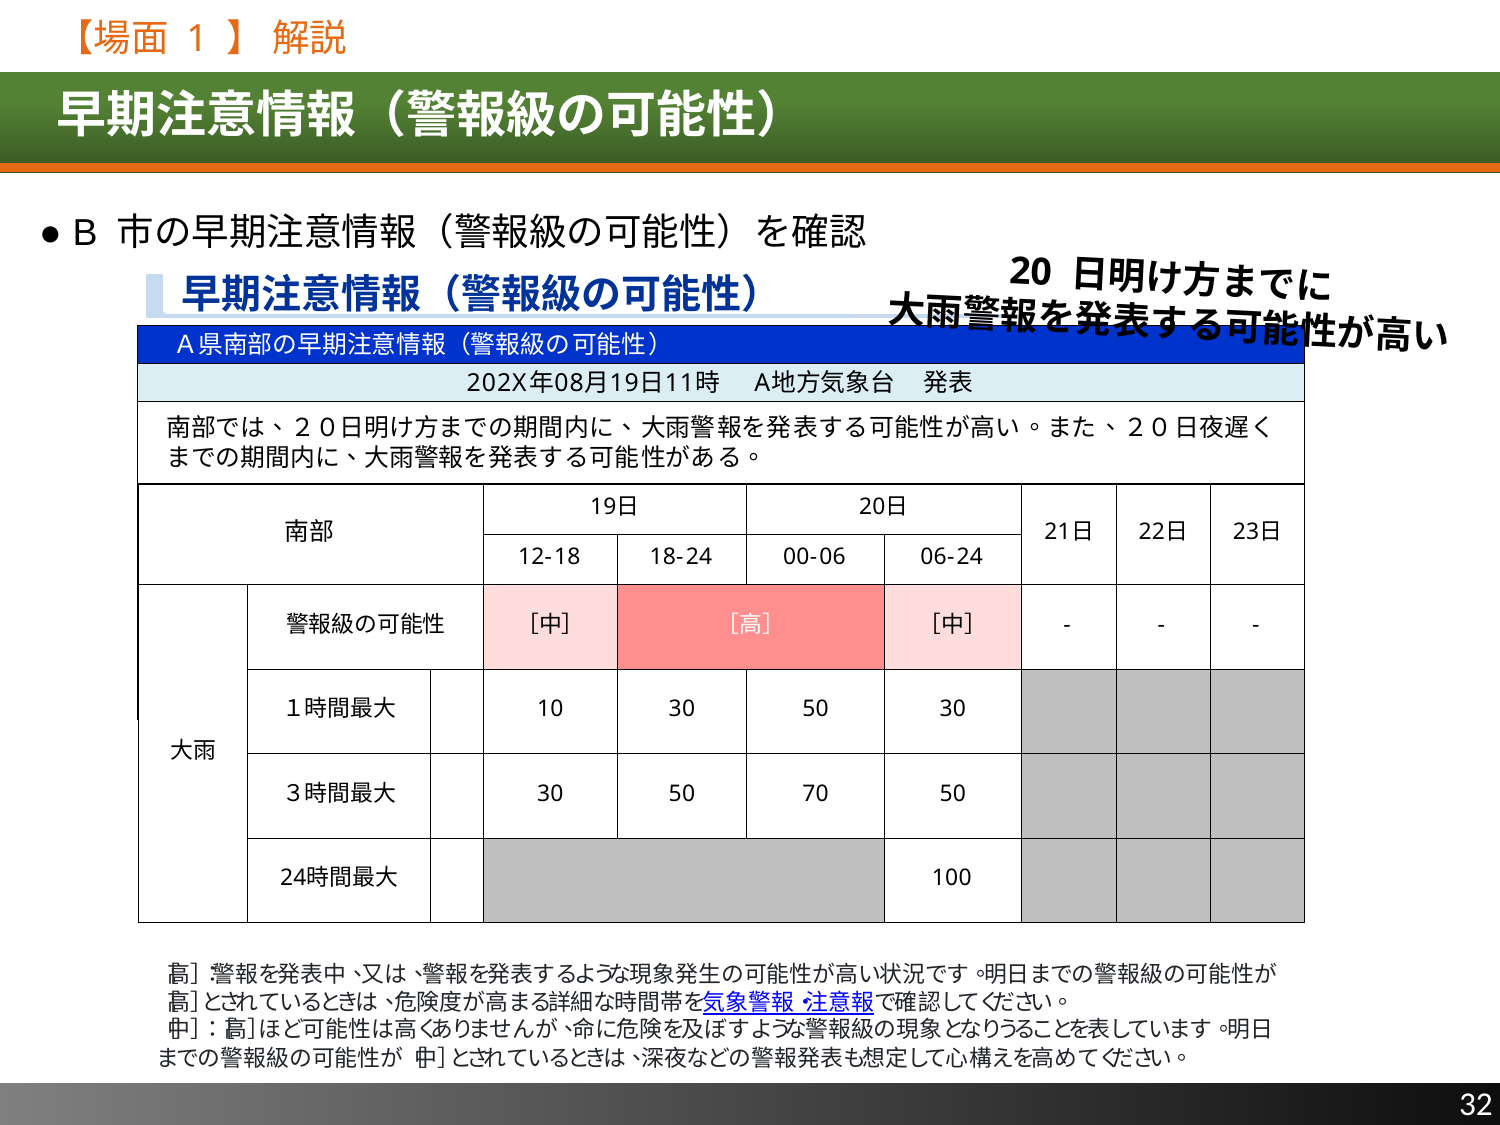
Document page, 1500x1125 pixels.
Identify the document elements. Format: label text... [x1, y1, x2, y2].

text_box ● B 市の早期注意情報（警報級の可能性）を確認 [24, 200, 882, 260]
slide_number 32 [1170, 1072, 1500, 1125]
title 早期注意情報（警報級の可能性） [41, 59, 1400, 173]
picture [135, 259, 1306, 1084]
text_box 【場面 1 】 解説 [41, 11, 1336, 57]
text_box 20 日明け方までに 大雨警報を発表する可能性が高い [871, 231, 1473, 367]
